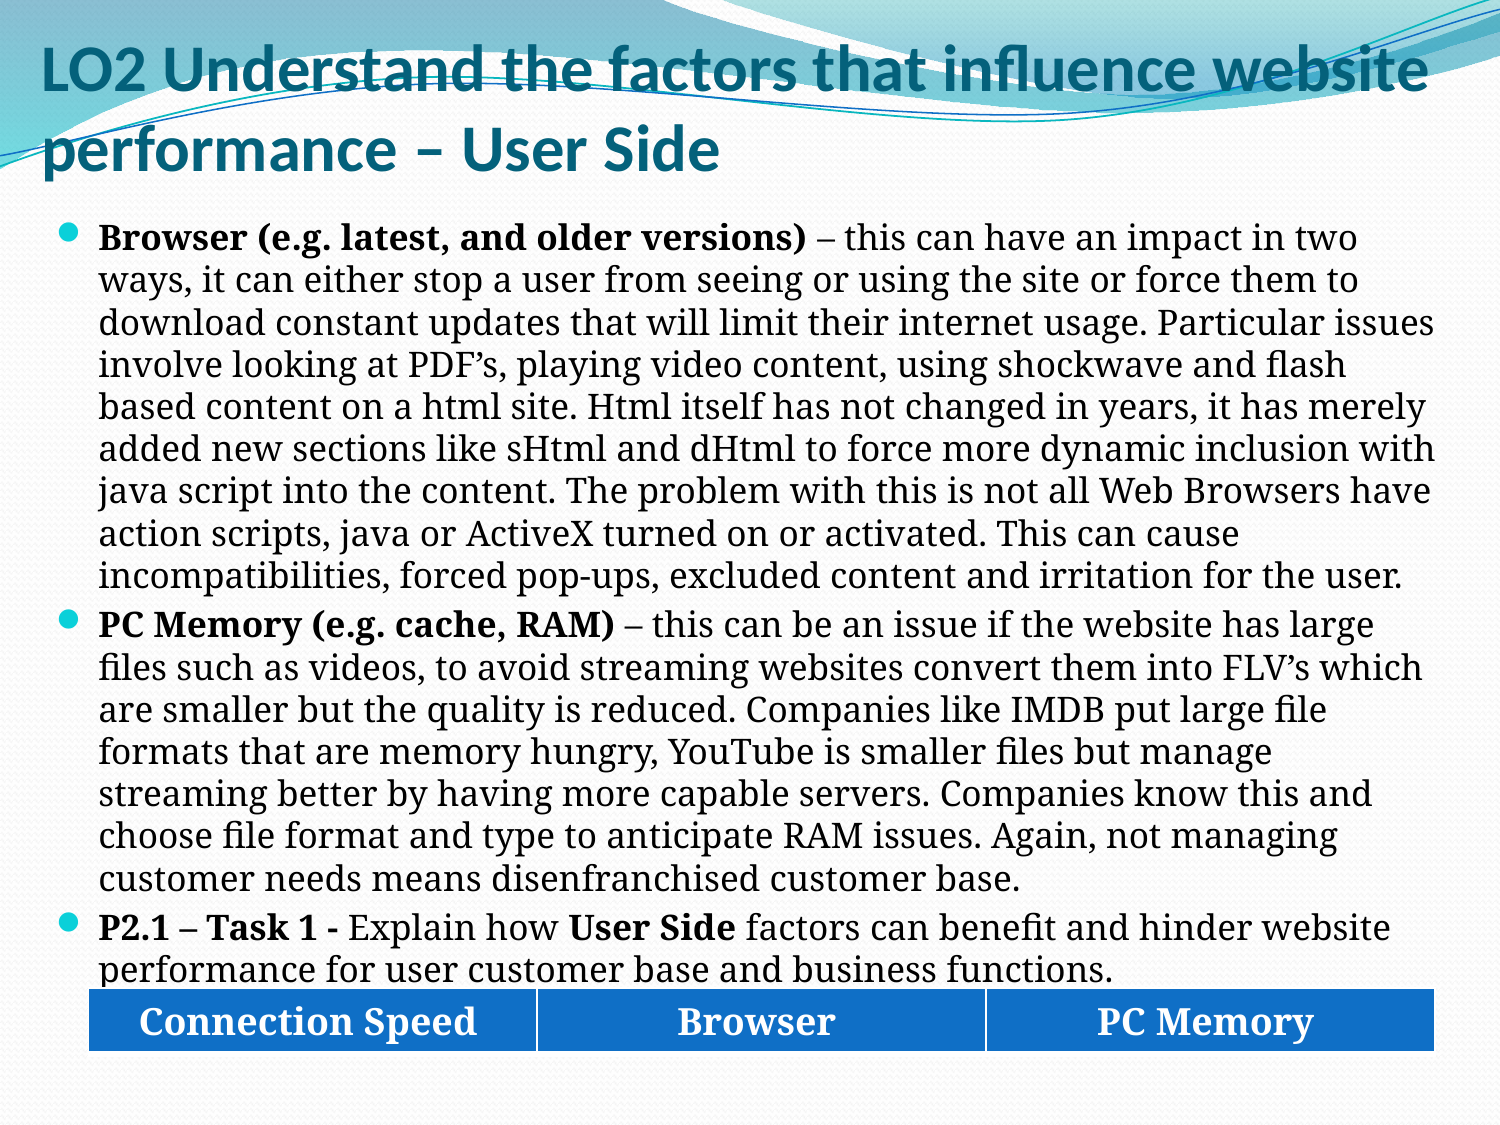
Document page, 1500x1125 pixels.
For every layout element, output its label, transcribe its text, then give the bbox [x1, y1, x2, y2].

list Browser (e.g. latest, and older versions) – this can have an impact in two ways, it can either stop a user from seeing or using the site or force them to download constant updates that will limit their internet usage. Particular issues involve looking at PDF’s, playing video content, using shockwave and flash based content on a html site. Html itself has not changed in years, it has merely added new sections like sHtml and dHtml to force more dynamic inclusion with java script into the content. The problem with this is not all Web Browsers have action scripts, java or ActiveX turned on or activated. This can cause incompatibilities, forced pop-ups, excluded content and irritation for the user. PC Memory (e.g. cache, RAM) – this can be an issue if the website has large files such as videos, to avoid streaming websites convert them into FLV’s which are smaller but the quality is reduced. Companies like IMDB put large file formats that are memory hungry, YouTube is smaller files but manage streaming better by having more capable servers. Companies know this and choose file format and type to anticipate RAM issues. Again, not managing customer needs means disenfranchised customer base. P2.1 – Task 1 - Explain how User Side factors can benefit and hinder website performance for user customer base and business functions. [41, 208, 1459, 1012]
table_header PC Memory [987, 989, 1434, 1051]
table_header Browser [538, 989, 985, 1051]
title LO2 Understand the factors that influence website performance – User Side [41, 30, 1459, 185]
table_header Connection Speed [89, 989, 536, 1051]
